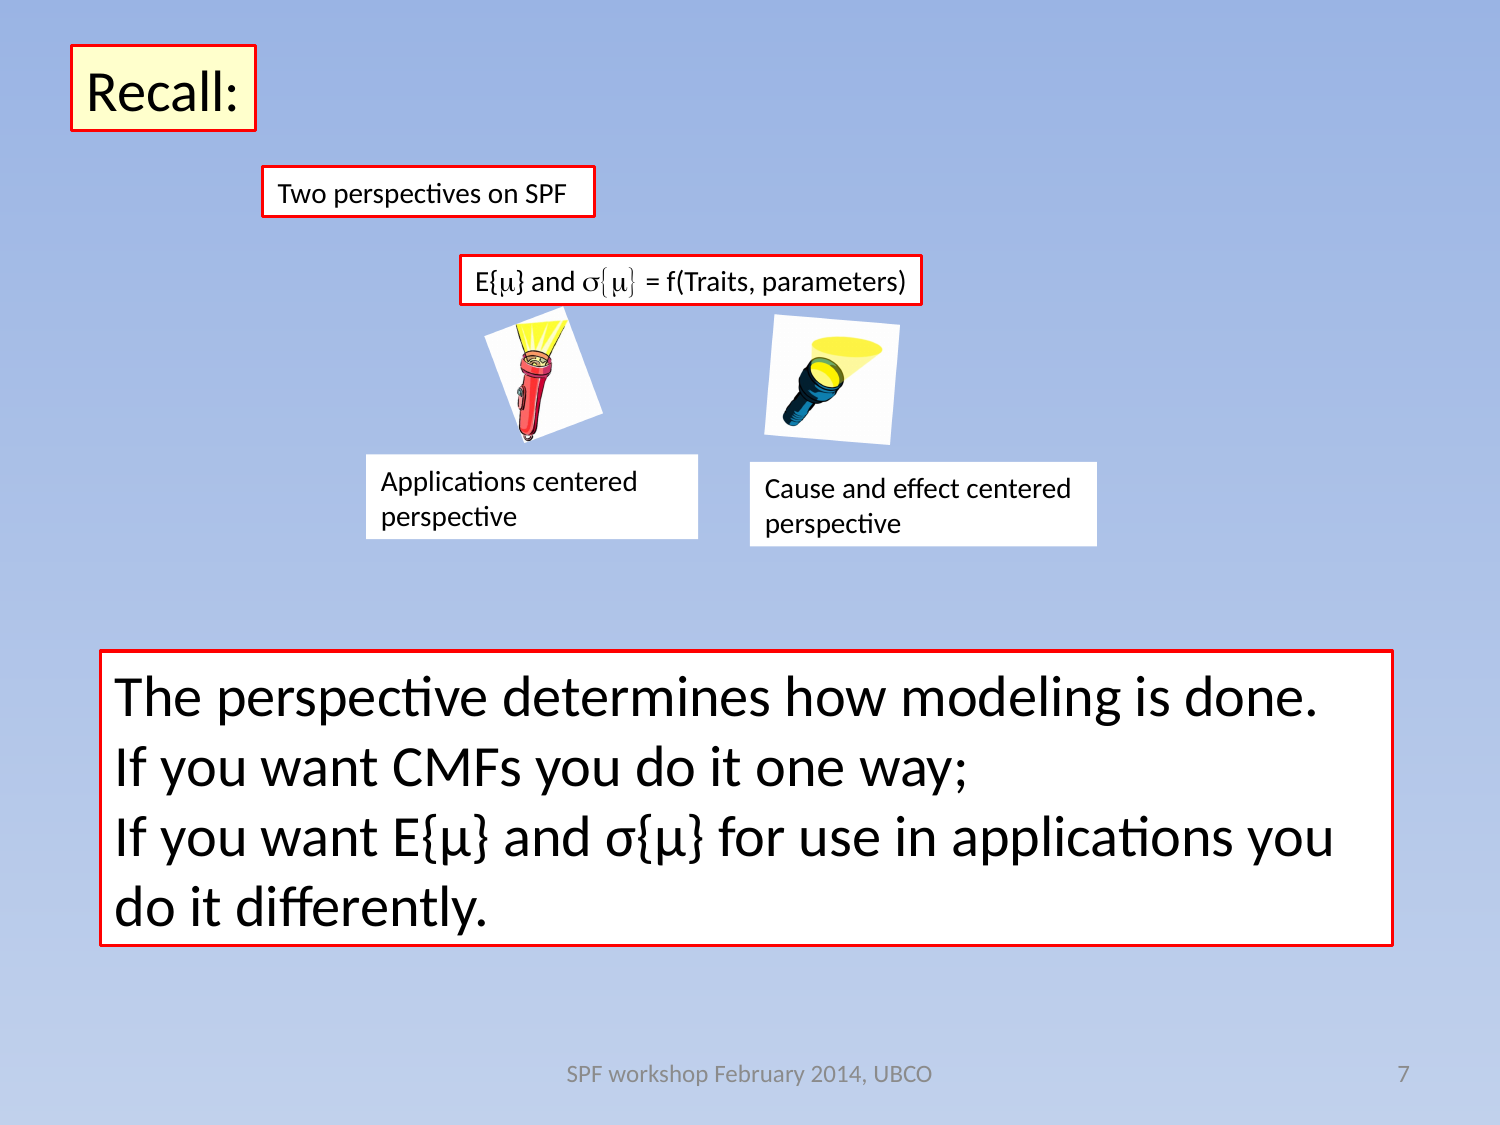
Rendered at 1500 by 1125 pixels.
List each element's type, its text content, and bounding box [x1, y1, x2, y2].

slide_number 7 [1074, 1042, 1425, 1103]
text_box Applications centered perspective [366, 454, 699, 540]
text_box The perspective determines how modeling is done. If you want CMFs you do it one way; If you want E{μ} and σ{μ} for use in applications you do it differently. [100, 651, 1393, 946]
text_box E{m} and s{m} = f(Traits, parameters) [460, 255, 922, 305]
text_box Cause and effect centered perspective [749, 461, 1097, 547]
picture [765, 315, 900, 445]
picture [485, 307, 602, 442]
text_box Two perspectives on SPF [262, 166, 595, 217]
text_box Recall: [71, 45, 256, 131]
footer SPF workshop February 2014, UBCO [512, 1042, 988, 1103]
